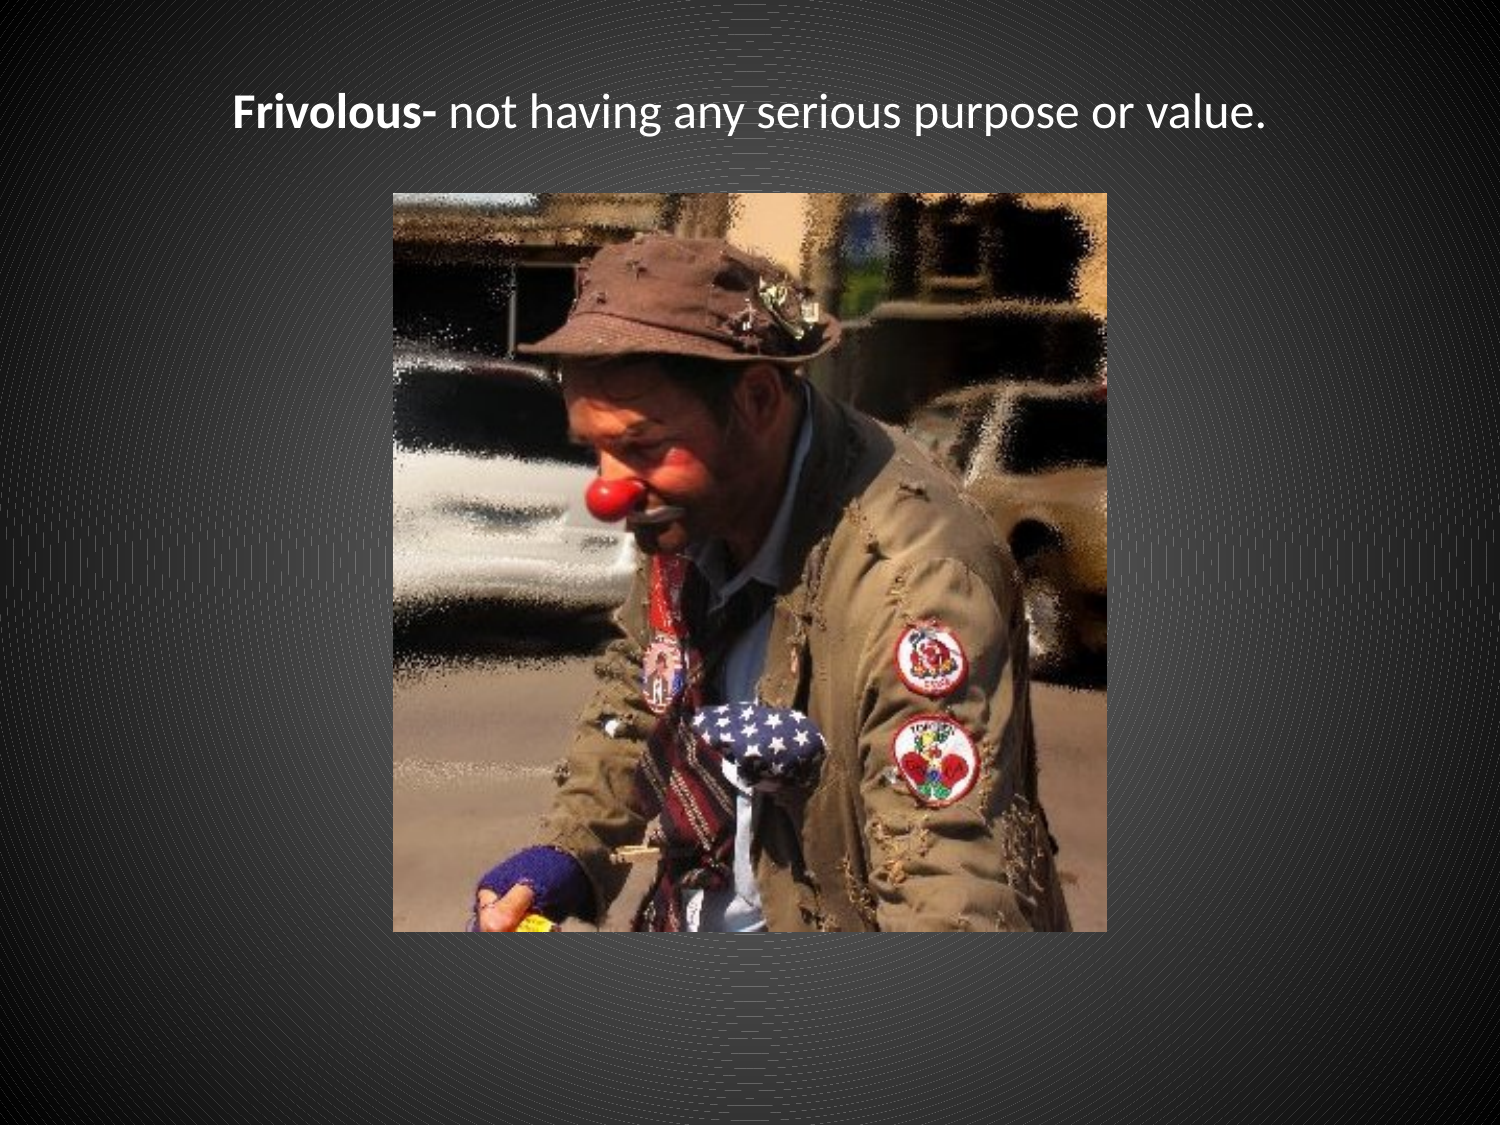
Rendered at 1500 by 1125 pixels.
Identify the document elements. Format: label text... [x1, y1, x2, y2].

picture [393, 193, 1107, 932]
title Frivolous- not having any serious purpose or value. [75, 45, 1425, 233]
